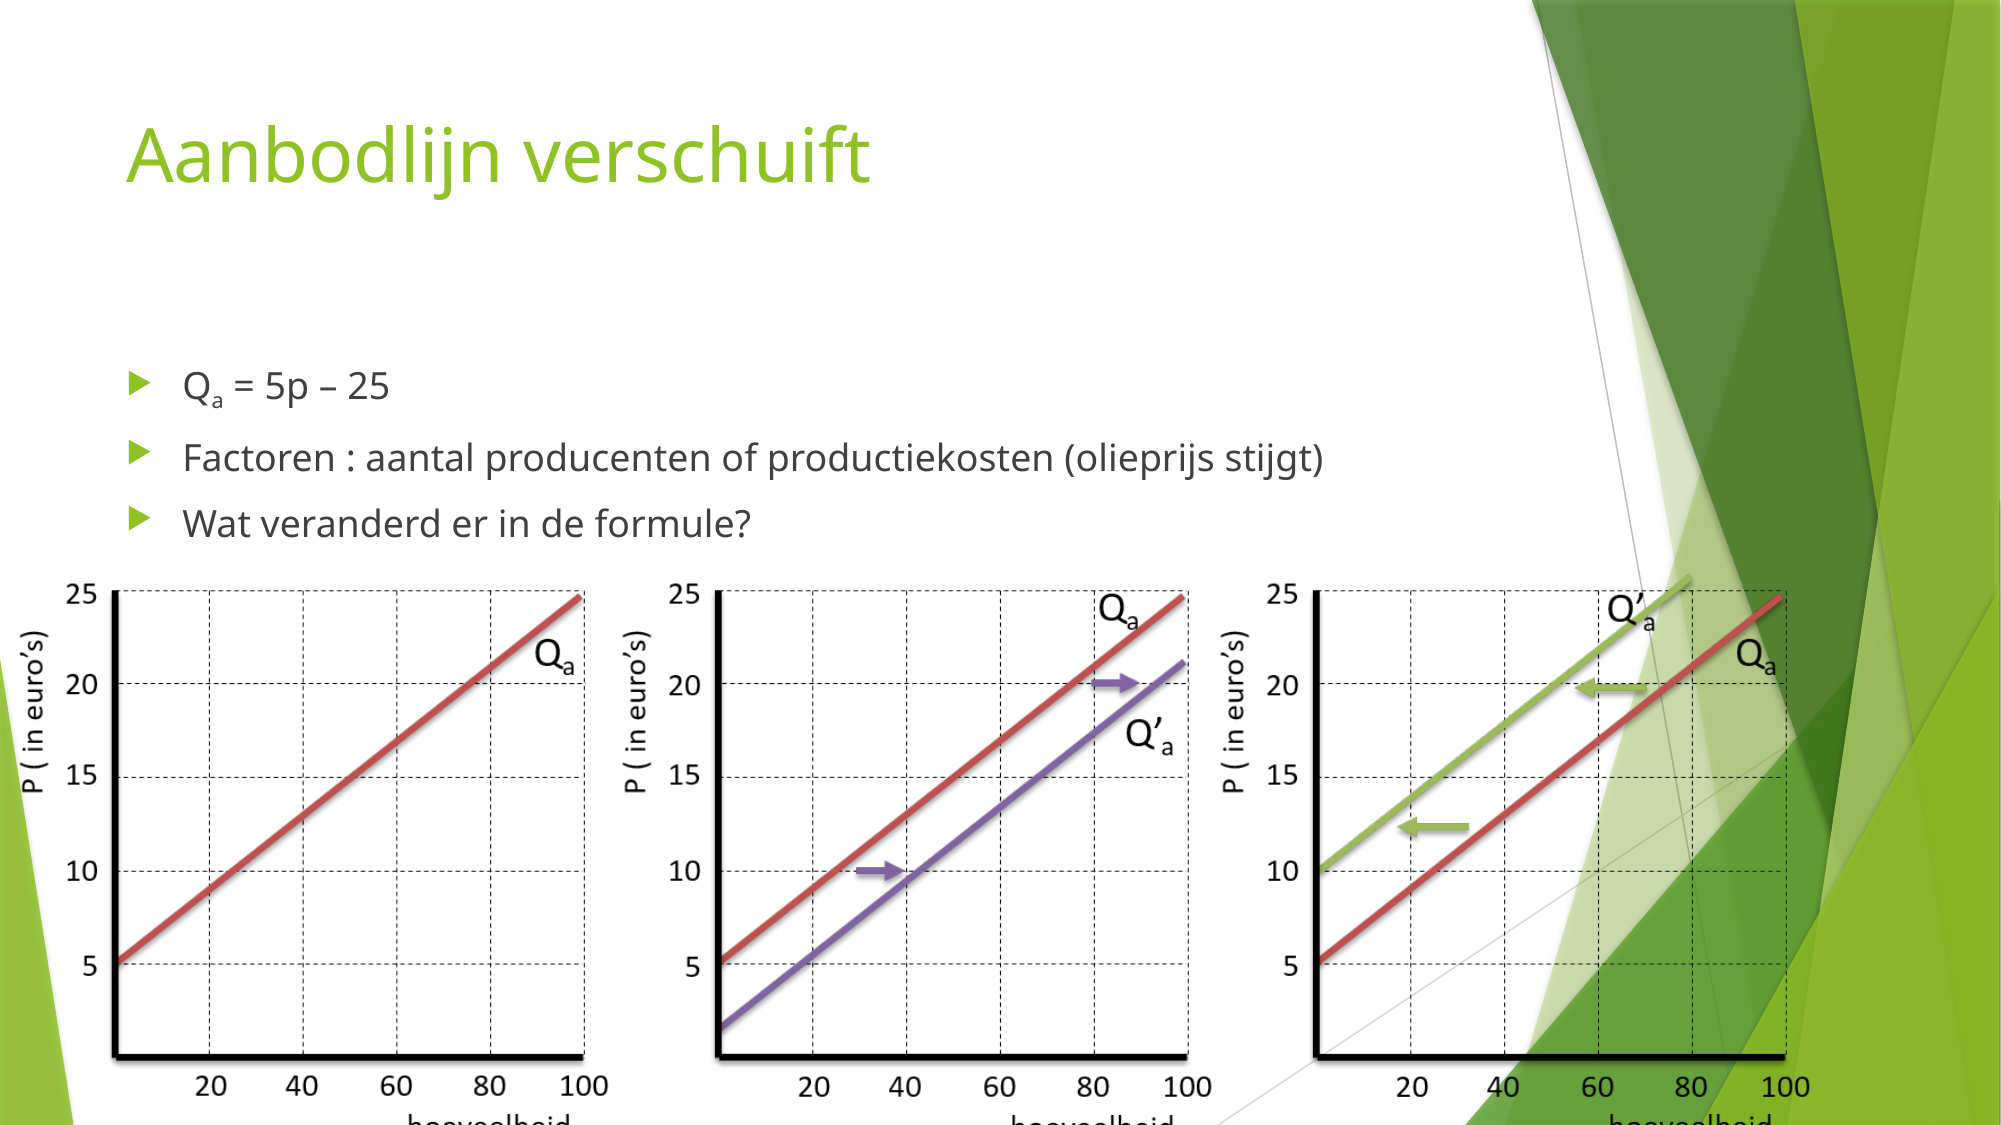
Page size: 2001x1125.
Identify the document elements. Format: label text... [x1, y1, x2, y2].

list Qa = 5p – 25 Factoren : aantal producenten of productiekosten (olieprijs stijgt) Wat veranderd er in de formule? [111, 354, 1522, 561]
picture [0, 561, 1832, 1125]
title Aanbodlijn verschuift [111, 99, 1522, 317]
